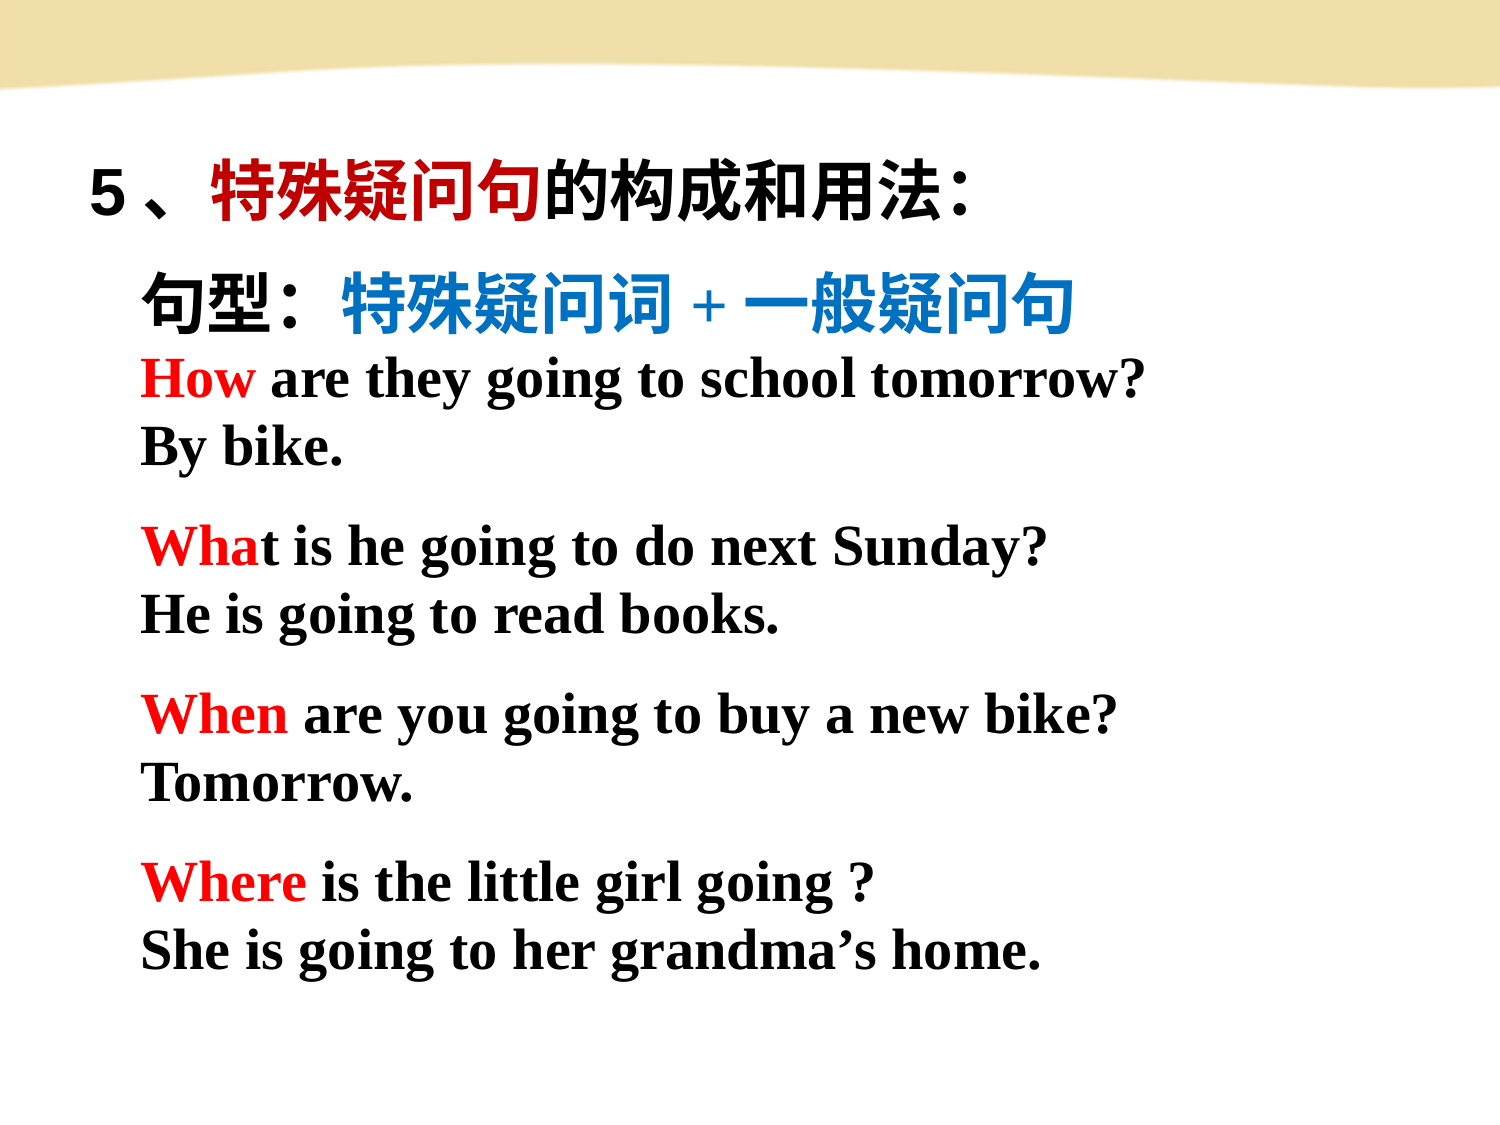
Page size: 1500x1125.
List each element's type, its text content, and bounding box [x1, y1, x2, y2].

list 句型：特殊疑问词+一般疑问句 How are they going to school tomorrow? By bike. What is he going to do next Sunday? He is going to read books. When are you going to buy a new bike? Tomorrow. Where is the little girl going ? She is going to her grandma’s home. [125, 270, 1475, 1013]
picture [0, 0, 1500, 1125]
title 5、特殊疑问句的构成和用法： [0, 95, 1225, 283]
